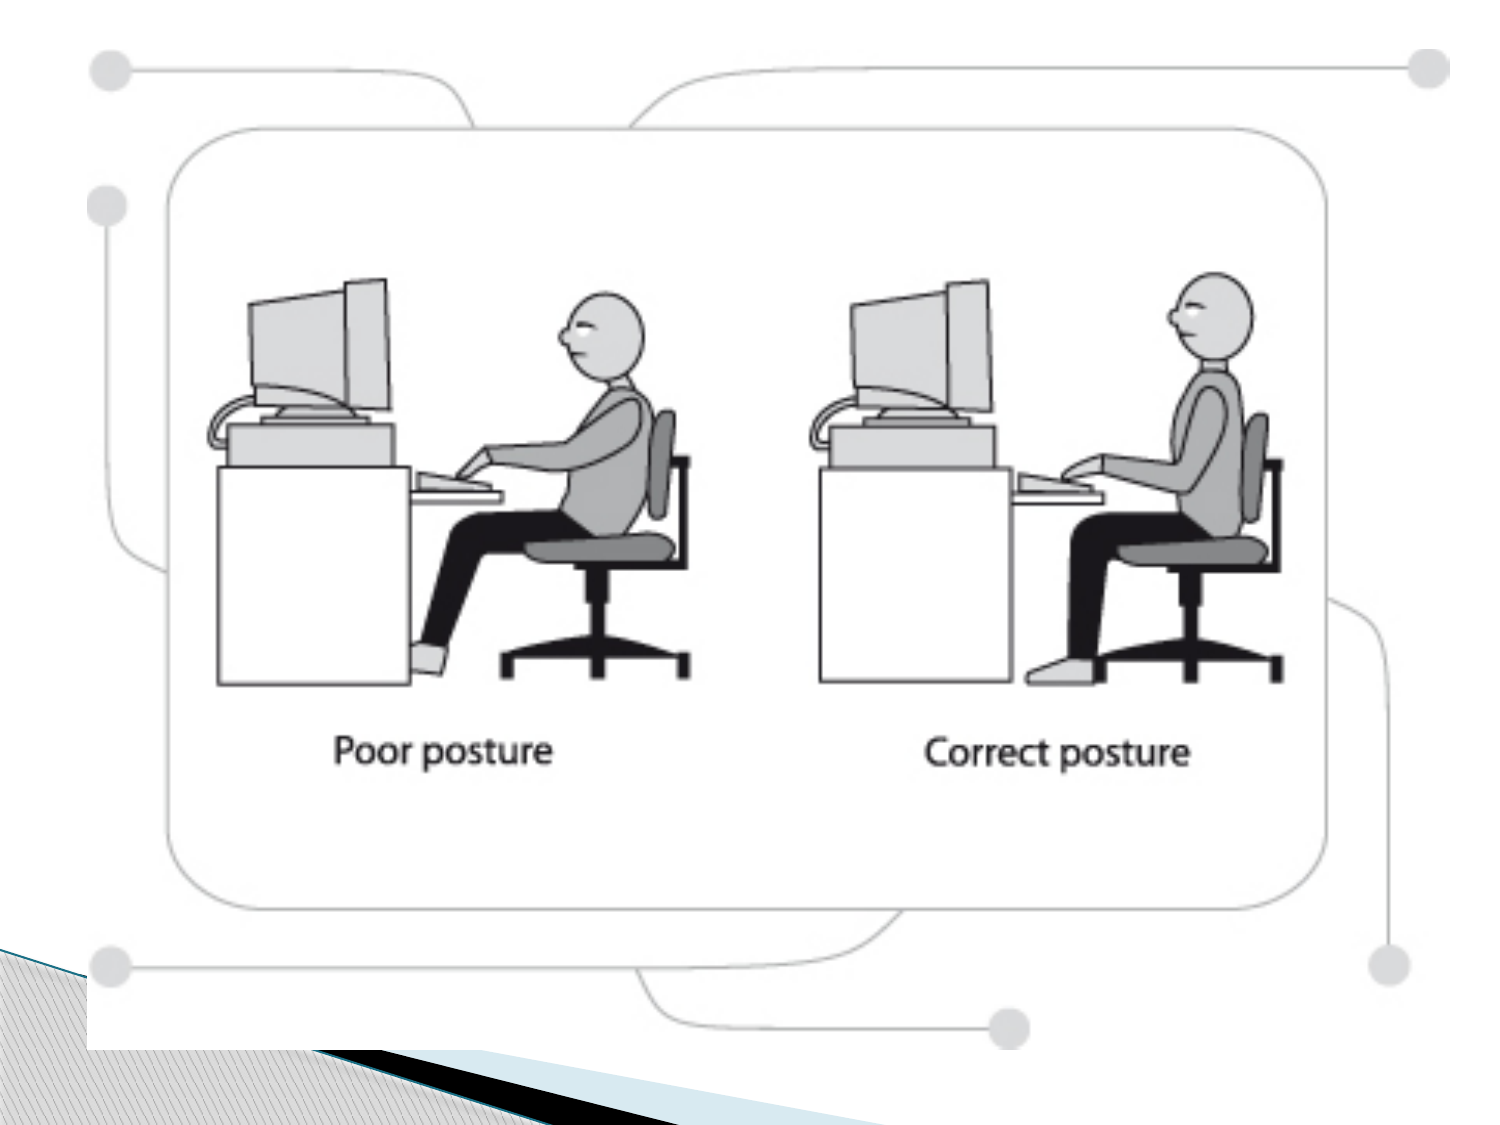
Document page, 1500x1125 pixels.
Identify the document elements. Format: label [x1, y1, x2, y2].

picture [87, 49, 1451, 1051]
